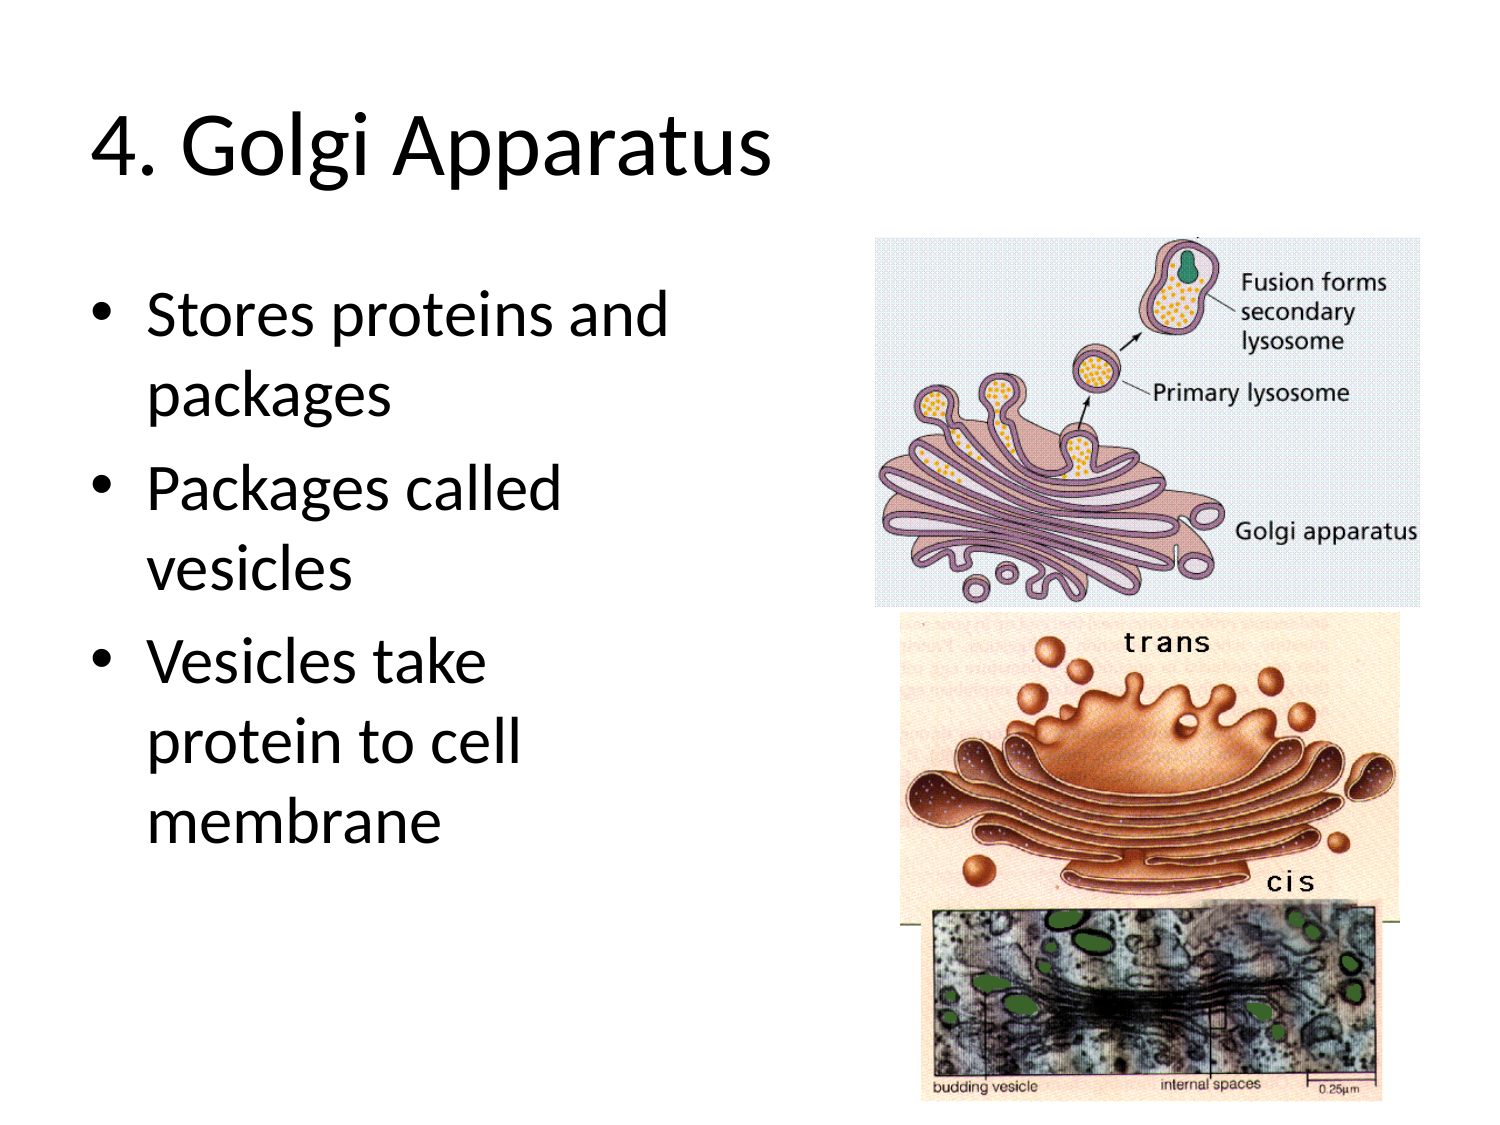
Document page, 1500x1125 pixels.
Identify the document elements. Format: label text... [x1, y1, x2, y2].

picture [874, 237, 1421, 607]
picture [899, 612, 1401, 1103]
title 4. Golgi Apparatus [75, 45, 1425, 233]
list Stores proteins and packages Packages called vesicles Vesicles take protein to cell membrane [75, 262, 688, 963]
